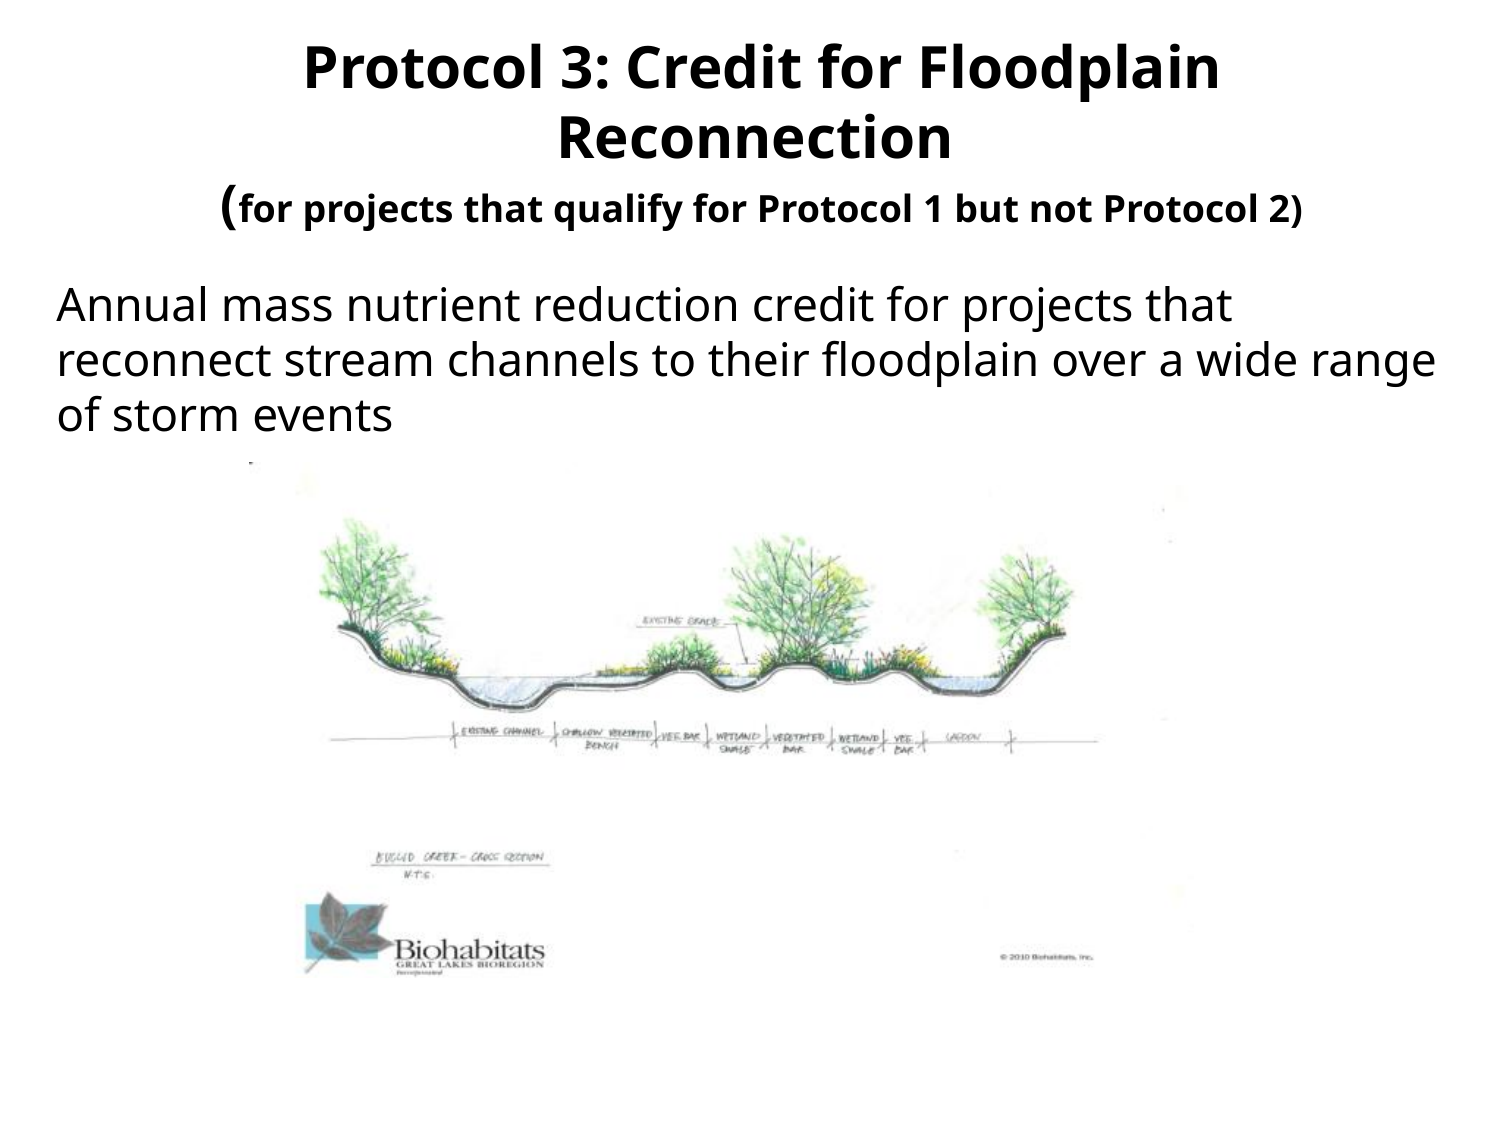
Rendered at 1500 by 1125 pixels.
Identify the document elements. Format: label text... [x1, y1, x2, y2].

list Annual mass nutrient reduction credit for projects that reconnect stream channels to their floodplain over a wide range of storm events [0, 212, 1463, 450]
picture [249, 462, 1194, 978]
title Protocol 3: Credit for Floodplain Reconnection (for projects that qualify for Protocol 1 but not Protocol 2) [87, 37, 1438, 225]
